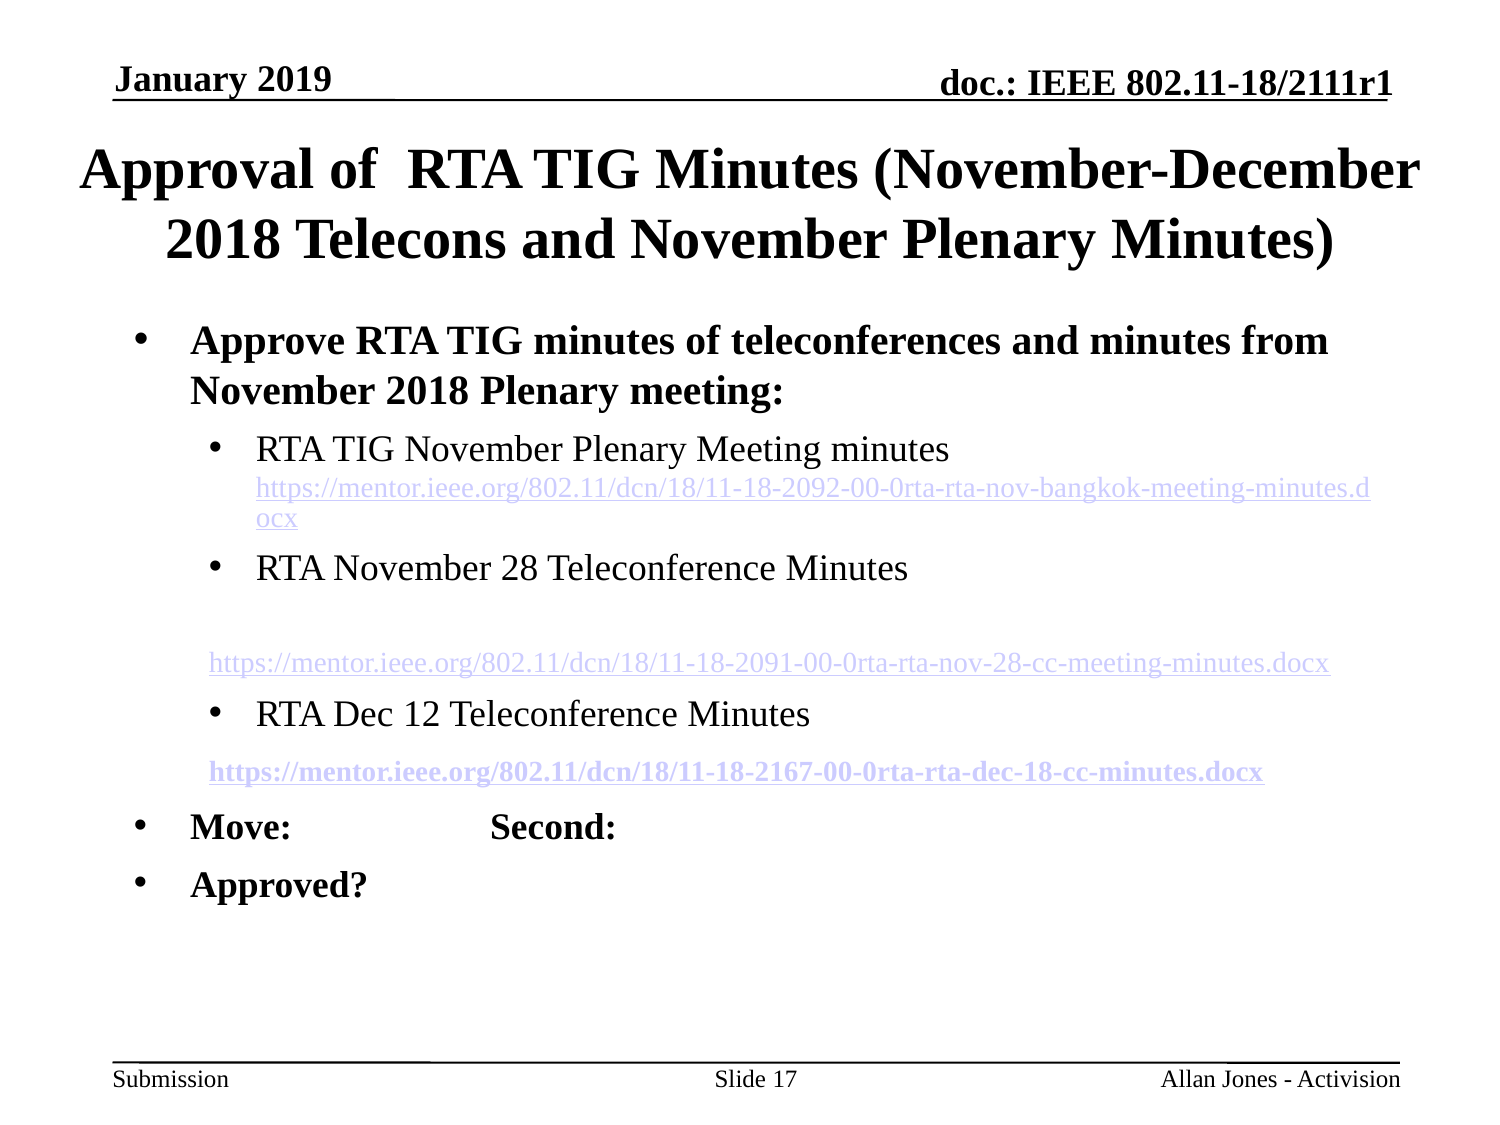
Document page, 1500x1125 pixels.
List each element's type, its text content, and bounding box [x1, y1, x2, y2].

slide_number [114, 54, 493, 100]
slide_number Slide 17 [712, 1061, 800, 1123]
title Approval of RTA TIG Minutes (November-December 2018 Telecons and November Plenary Minutes) [49, 112, 1451, 288]
list Approve RTA TIG minutes of teleconferences and minutes from November 2018 Plenary meeting: RTA TIG November Plenary Meeting minutes https://mentor.ieee.org/802.11/dcn/18/11-18-2092-00-0rta-rta-nov-bangkok-meeting-minutes.docx RTA November 28 Teleconference Minutes https://mentor.ieee.org/802.11/dcn/18/11-18-2091-00-0rta-rta-nov-28- cc-meeting-minutes.docx RTA Dec 12 Teleconference Minutes https://mentor.ieee.org/802.11/dcn/18/11-18-2167-00-0rta-rta-dec-18-cc-minutes.docx Move: Second: Approved? [118, 305, 1394, 1019]
footer Allan Jones - Activision [902, 1061, 1402, 1093]
